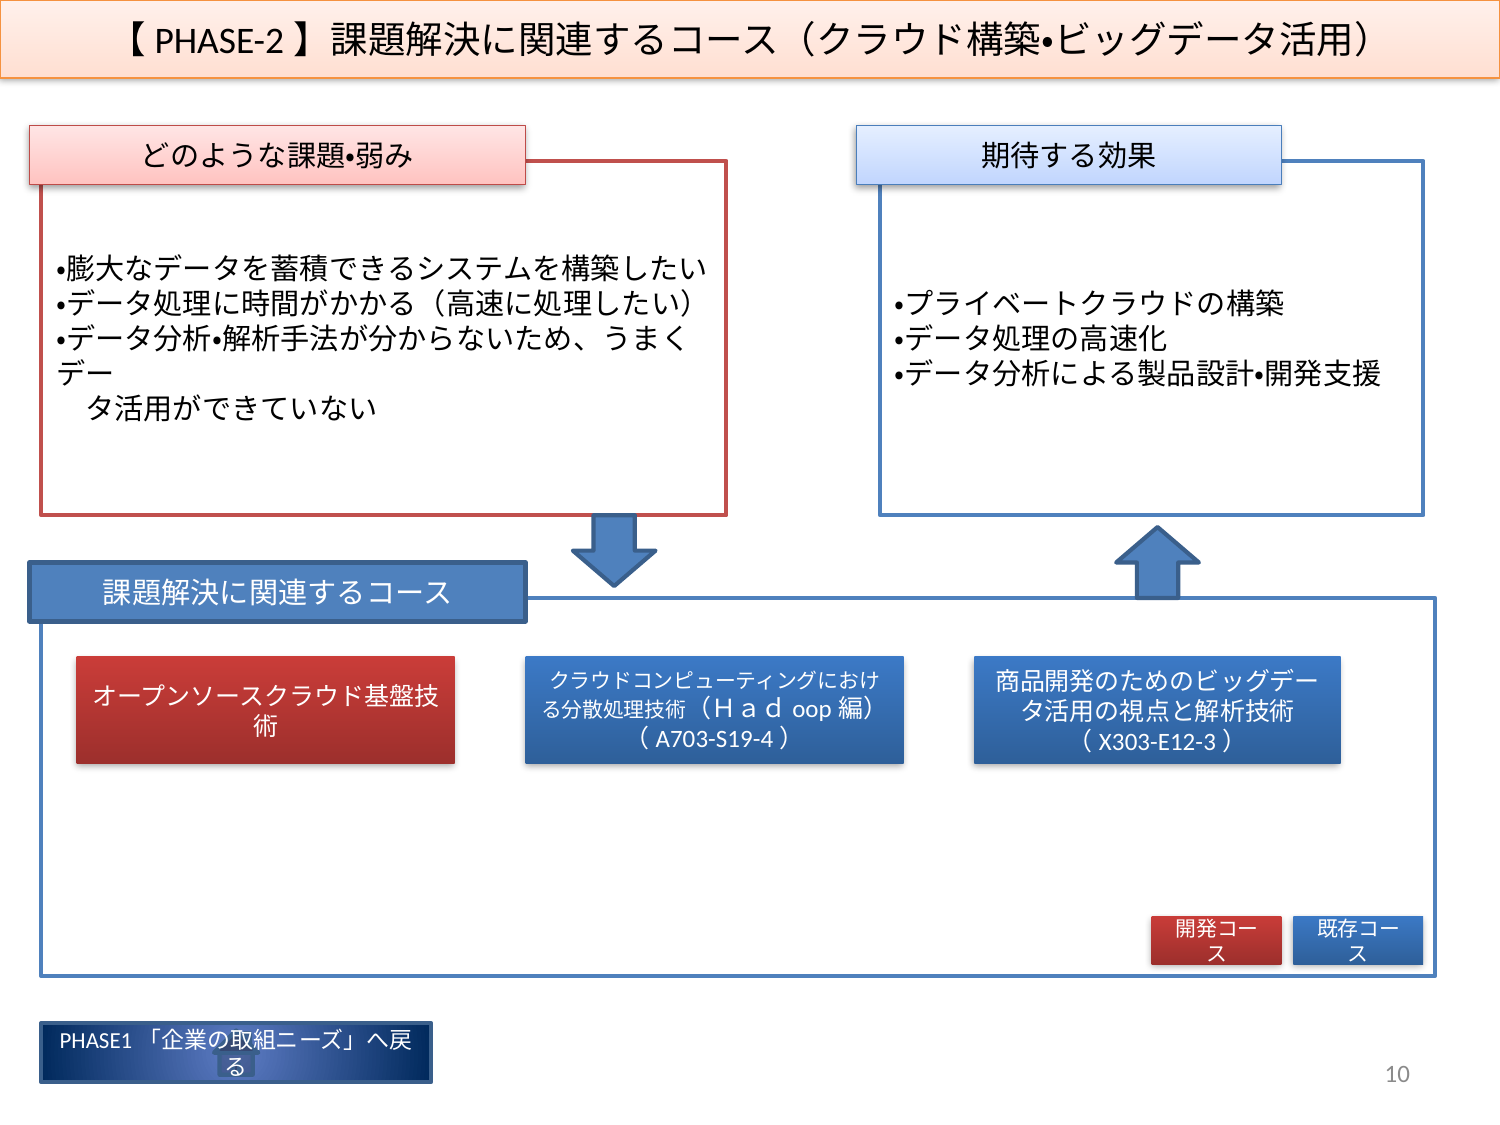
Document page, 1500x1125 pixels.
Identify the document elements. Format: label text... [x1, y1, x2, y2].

text_box どのような課題・弱み [29, 125, 526, 185]
text_box ・プライベートクラウドの構築 ・データ処理の高速化 ・データ分析による製品設計・開発支援 [878, 159, 1425, 517]
text_box [39, 596, 1437, 978]
text_box 【PHASE-2】課題解決に関連するコース（クラウド構築・ビッグデータ活用） [0, 0, 1500, 79]
text_box 既存コース [1293, 916, 1424, 965]
text_box 期待する効果 [856, 125, 1282, 185]
text_box [570, 513, 658, 588]
text_box 開発コース [1151, 916, 1282, 965]
text_box クラウドコンピューティングにおける分散処理技術（Ｈａｄoop編） （A703-S19-4） [525, 656, 904, 764]
text_box ・膨大なデータを蓄積できるシステムを構築したい ・データ処理に時間がかかる（高速に処理したい） ・データ分析・解析手法が分からないため、うまくデー タ活用ができていない [39, 159, 728, 517]
text_box [1114, 525, 1201, 601]
text_box オープンソースクラウド基盤技術 [76, 656, 455, 764]
text_box 課題解決に関連するコース [27, 560, 528, 624]
slide_number 10 [1074, 1042, 1425, 1103]
text_box PHASE1「企業の取組ニーズ」へ戻る [39, 1021, 433, 1084]
text_box 商品開発のためのビッグデータ活用の視点と解析技術 （X303-E12-3） [974, 656, 1341, 764]
text_box [1288, 918, 1425, 970]
